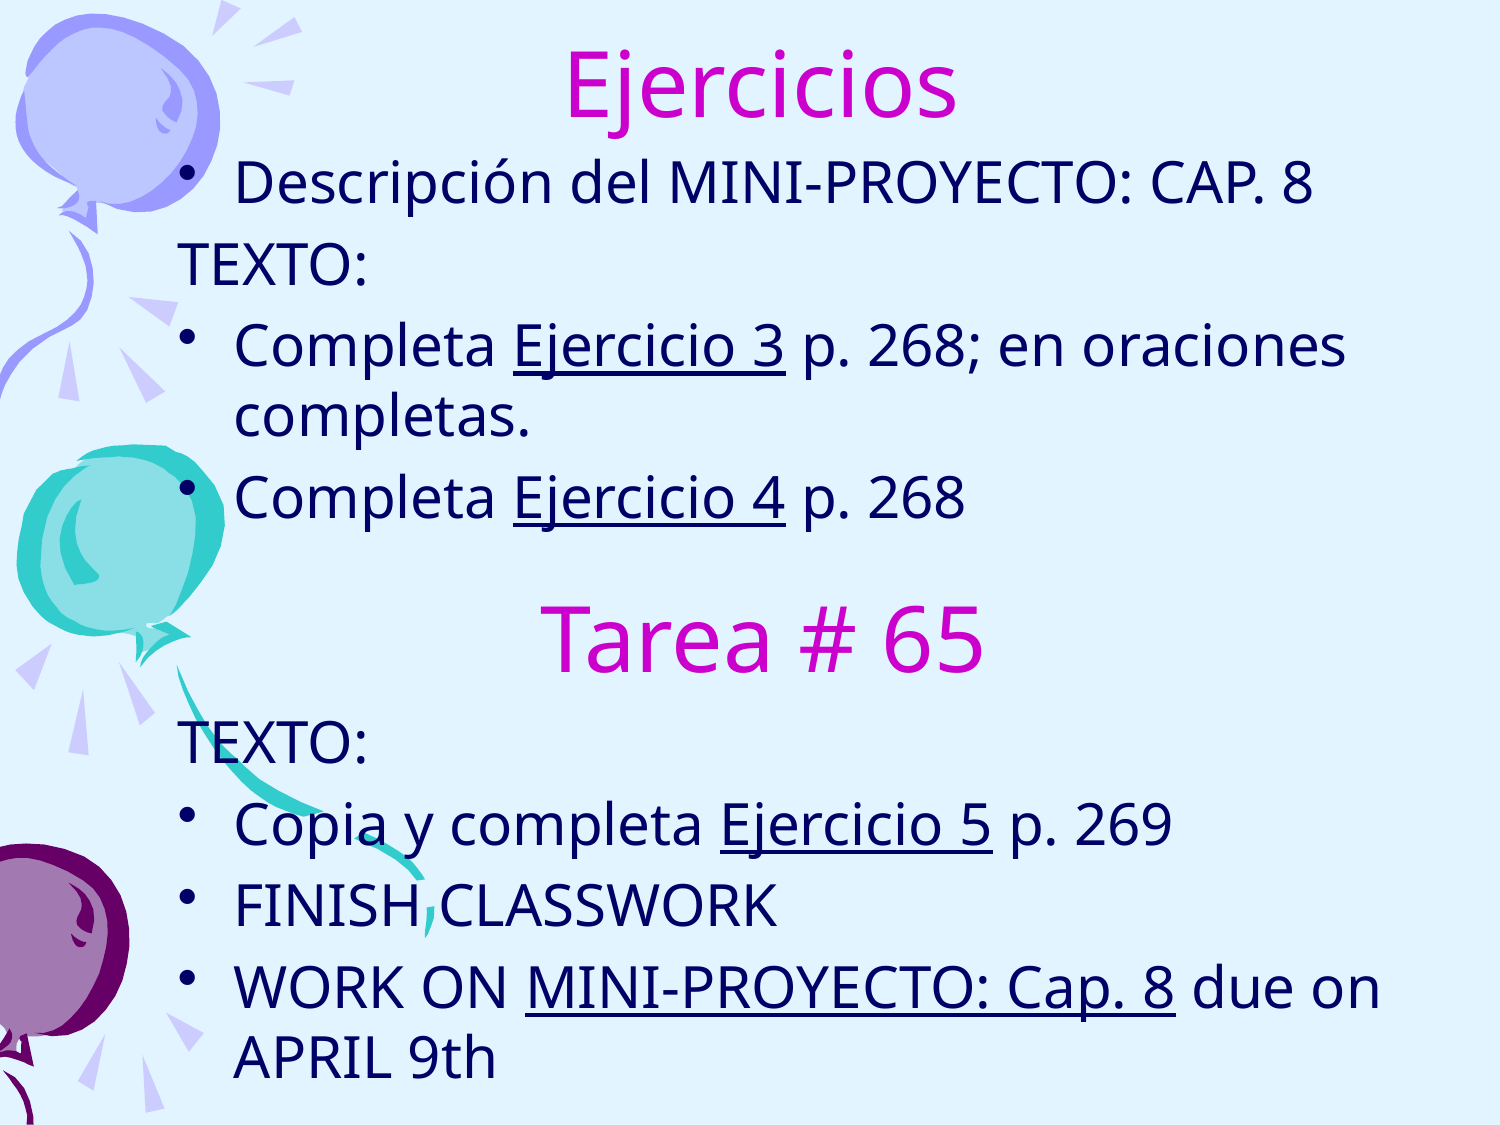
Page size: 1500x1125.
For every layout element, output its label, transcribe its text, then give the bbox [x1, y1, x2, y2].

list Descripción del MINI-PROYECTO: CAP. 8 TEXTO: Completa Ejercicio 3 p. 268; en oraciones completas. Completa Ejercicio 4 p. 268 TEXTO: Copia y completa Ejercicio 5 p. 269 FINISH CLASSWORK WORK ON MINI-PROYECTO: Cap. 8 due on APRIL 9th [162, 137, 1500, 938]
text_box Tarea # 65 [87, 554, 1440, 700]
title Ejercicios [85, 0, 1438, 145]
